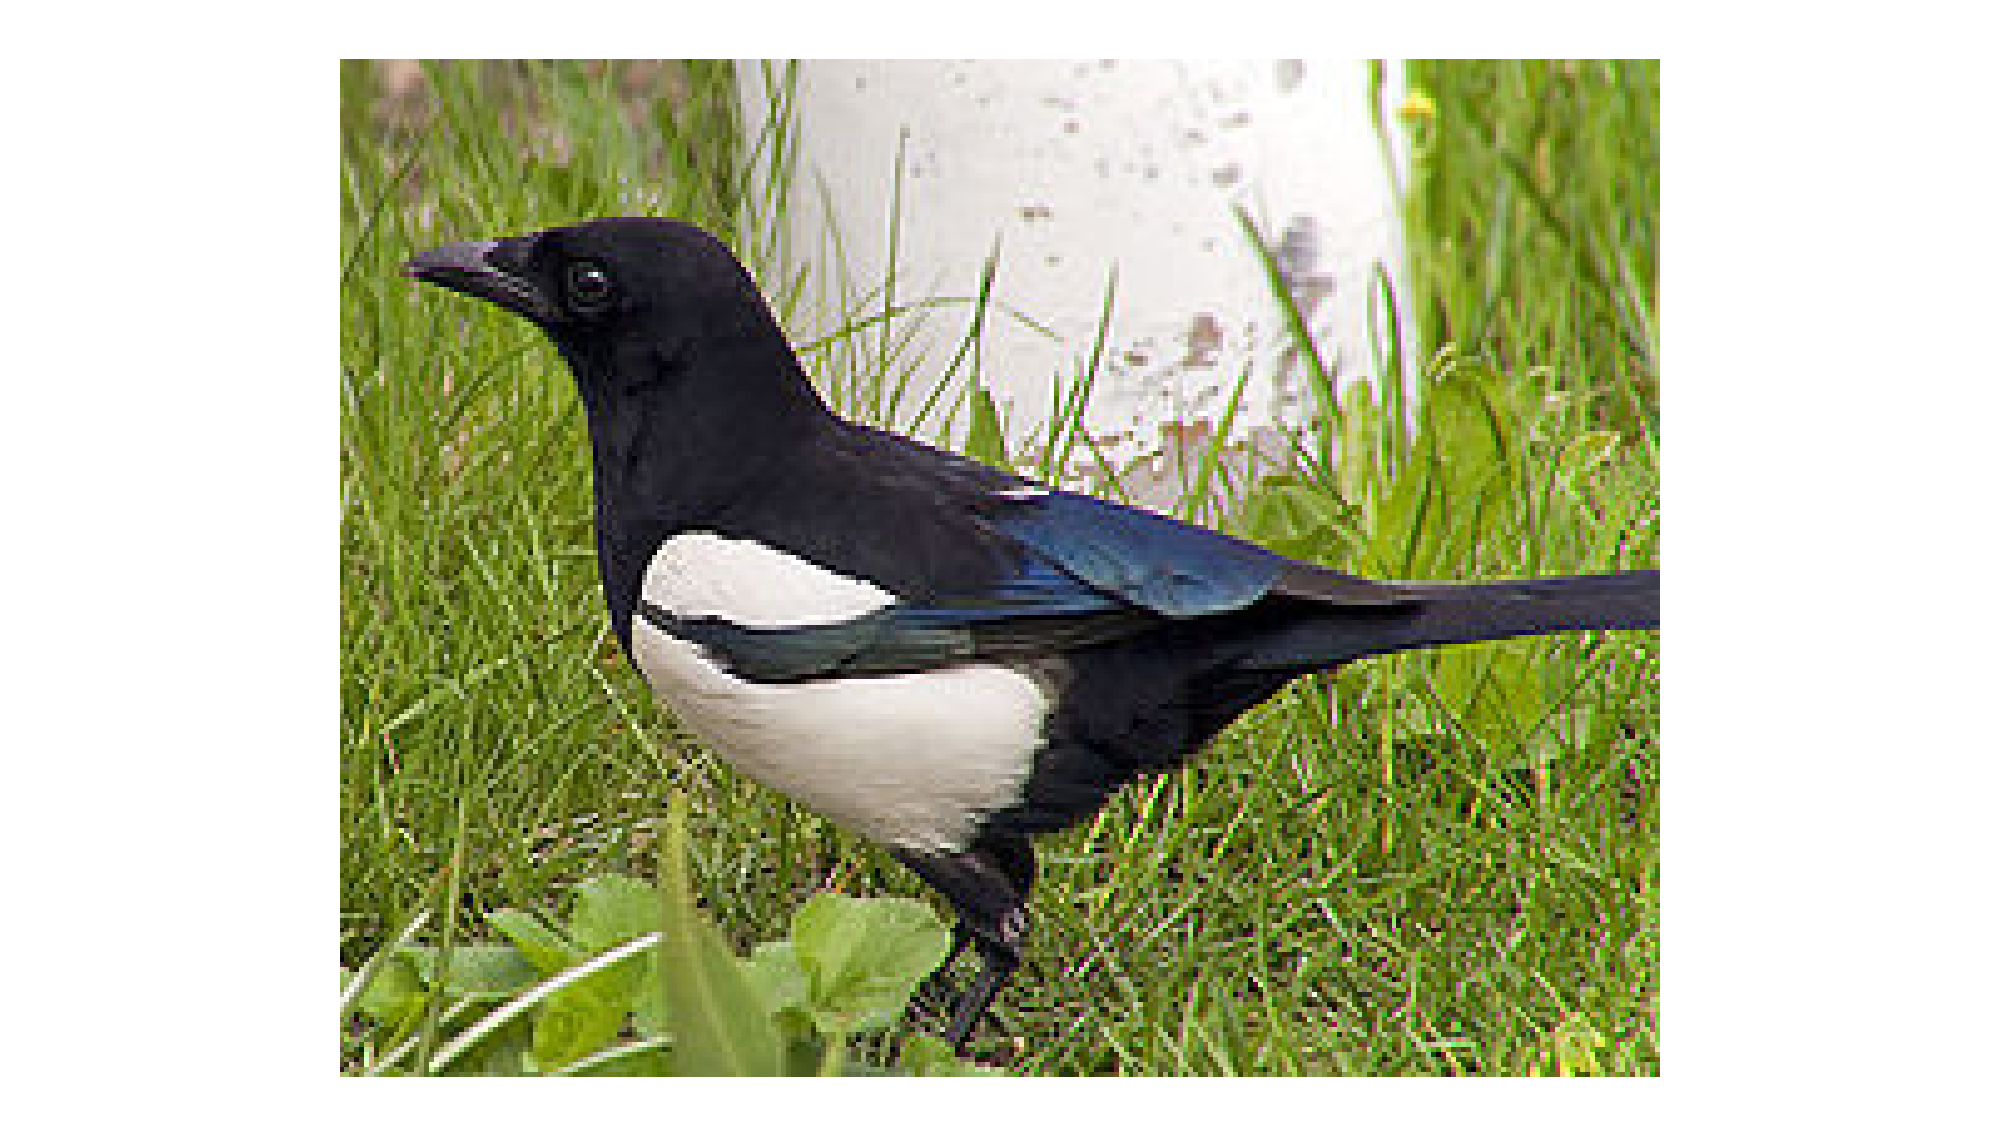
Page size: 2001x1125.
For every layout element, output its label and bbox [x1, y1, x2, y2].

list [340, 59, 1660, 1077]
